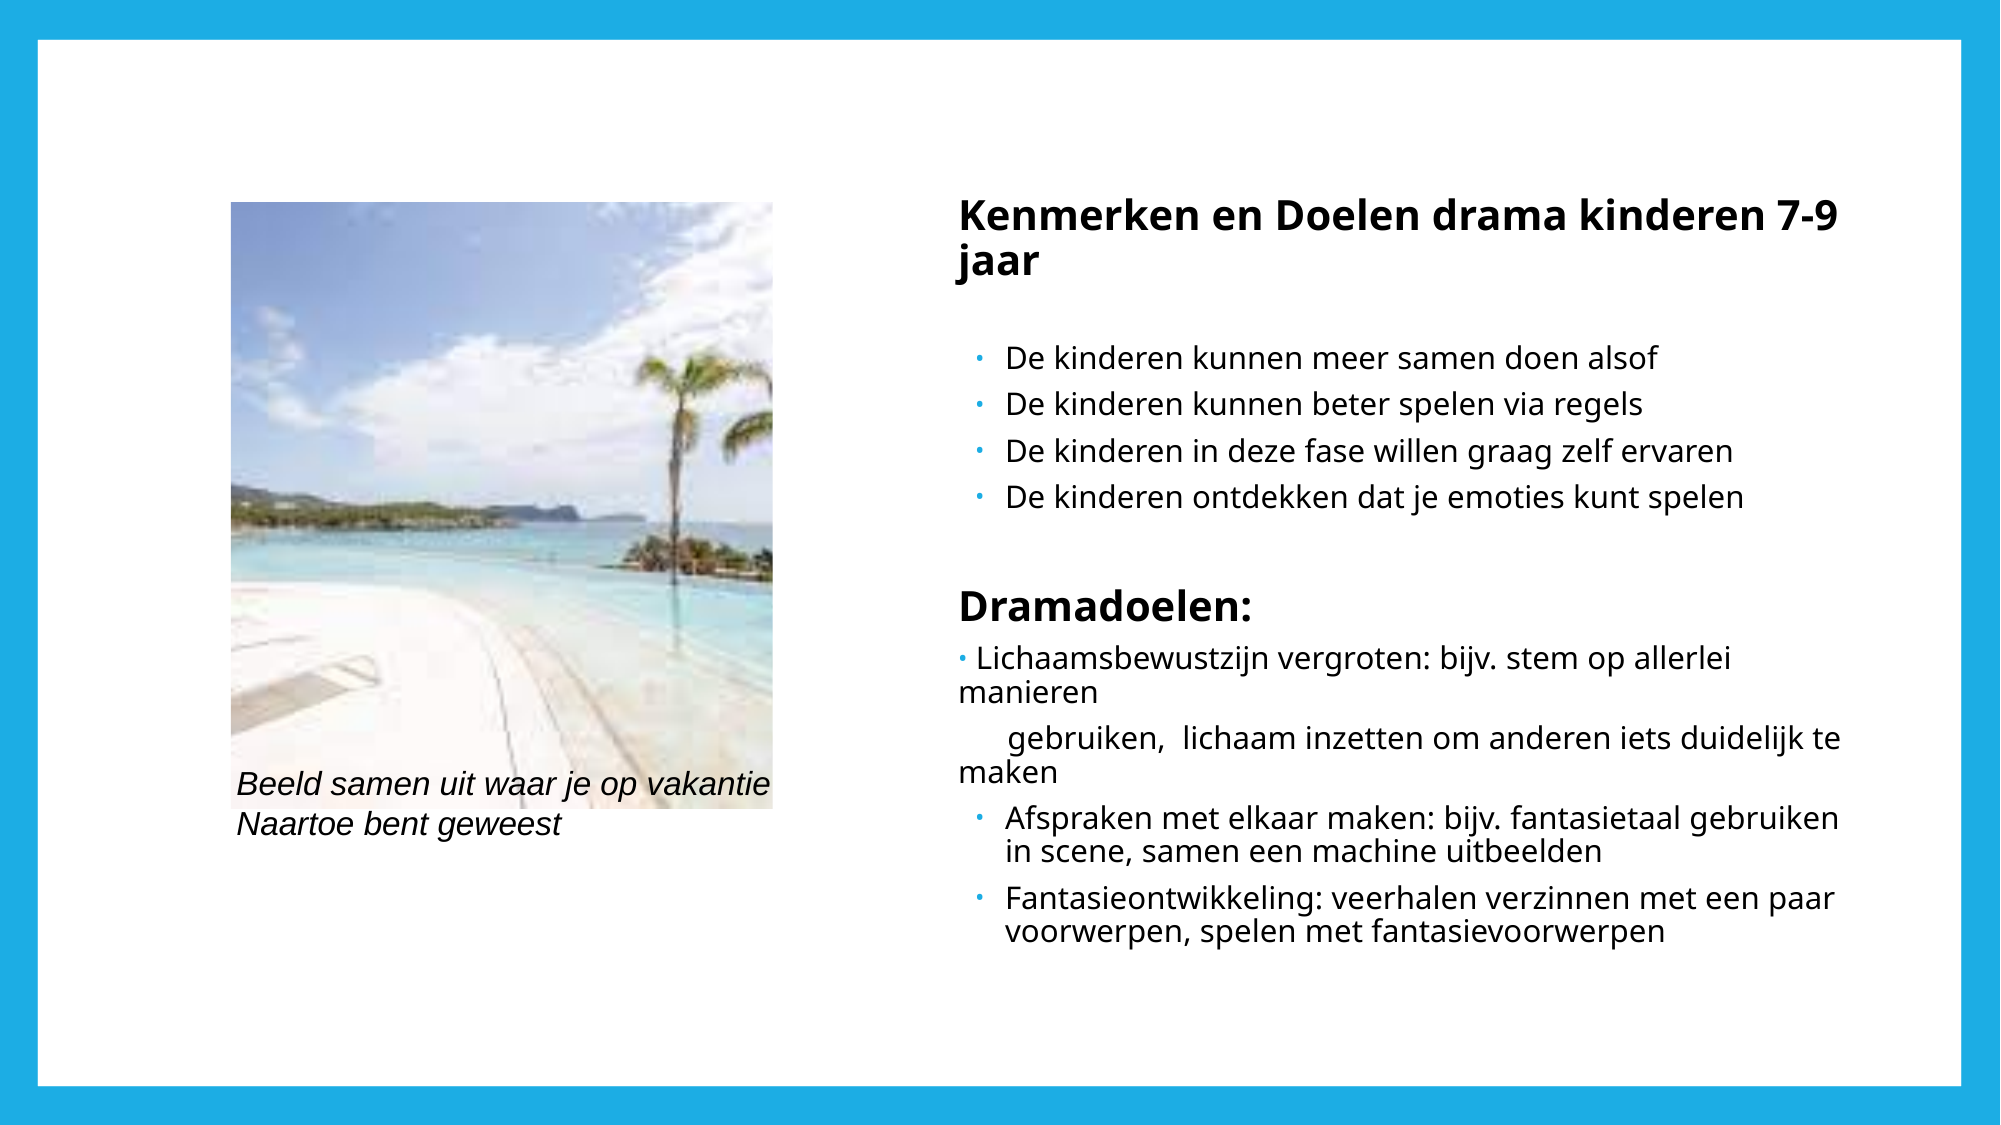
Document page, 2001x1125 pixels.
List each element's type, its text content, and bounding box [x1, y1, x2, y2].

text_box Beeld samen uit waar je op vakantie Naartoe bent geweest [221, 754, 981, 850]
picture [230, 201, 773, 809]
text_box Kenmerken en Doelen drama kinderen 7-9 jaar De kinderen kunnen meer samen doen alsof De kinderen kunnen beter spelen via regels De kinderen in deze fase willen graag zelf ervaren De kinderen ontdekken dat je emoties kunt spelen Dramadoelen: Lichaamsbewustzijn vergroten: bijv. stem op allerlei manieren gebruiken, lichaam inzetten om anderen iets duidelijk te maken Afspraken met elkaar maken: bijv. fantasietaal gebruiken in scene, samen een machine uitbeelden Fantasieontwikkeling: veerhalen verzinnen met een paar voorwerpen, spelen met fantasievoorwerpen [943, 186, 1882, 1000]
text_box [36, 38, 1963, 1088]
